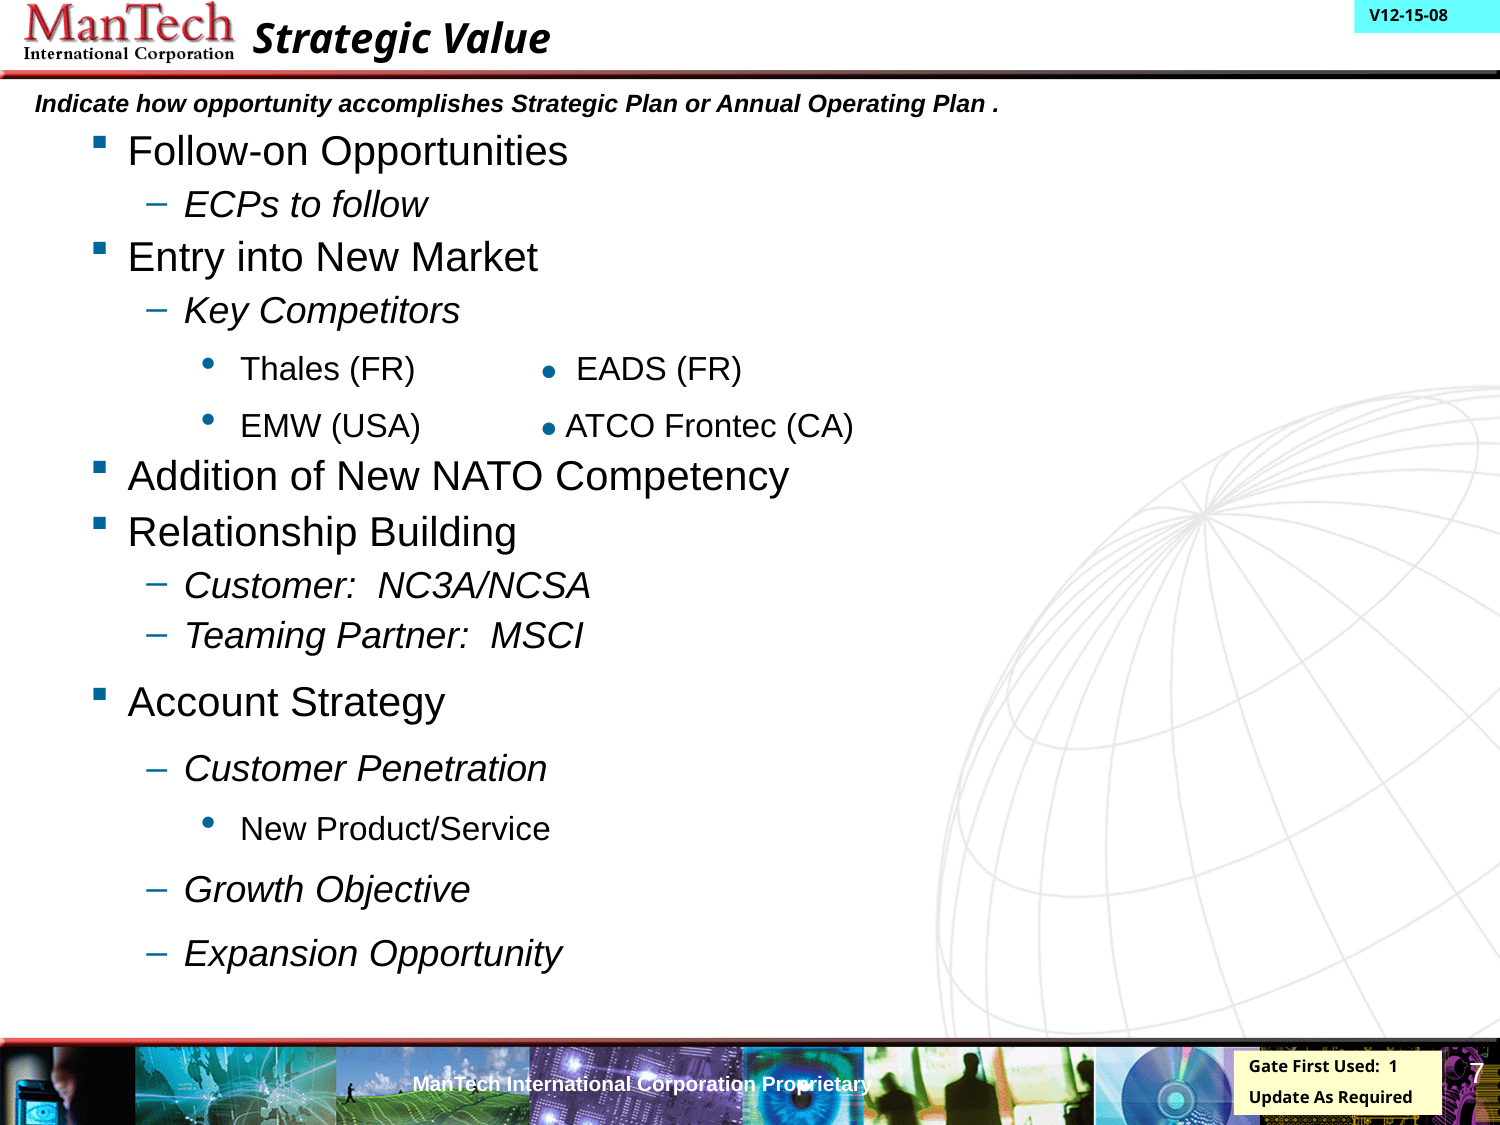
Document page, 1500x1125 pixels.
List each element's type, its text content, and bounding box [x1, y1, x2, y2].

text_box Gate First Used: 1 Update As Required [1233, 1050, 1443, 1115]
text_box Indicate how opportunity accomplishes Strategic Plan or Annual Operating Plan . [20, 80, 1022, 126]
slide_number 7 [1149, 1046, 1500, 1125]
title Strategic Value [237, 4, 1500, 70]
list Follow-on Opportunities ECPs to follow Entry into New Market Key Competitors Thales (FR) ● EADS (FR) EMW (USA) ● ATCO Frontec (CA) Addition of New NATO Competency Relationship Building Customer: NC3A/NCSA Teaming Partner: MSCI Account Strategy Customer Penetration New Product/Service Growth Objective Expansion Opportunity [74, 129, 1413, 911]
